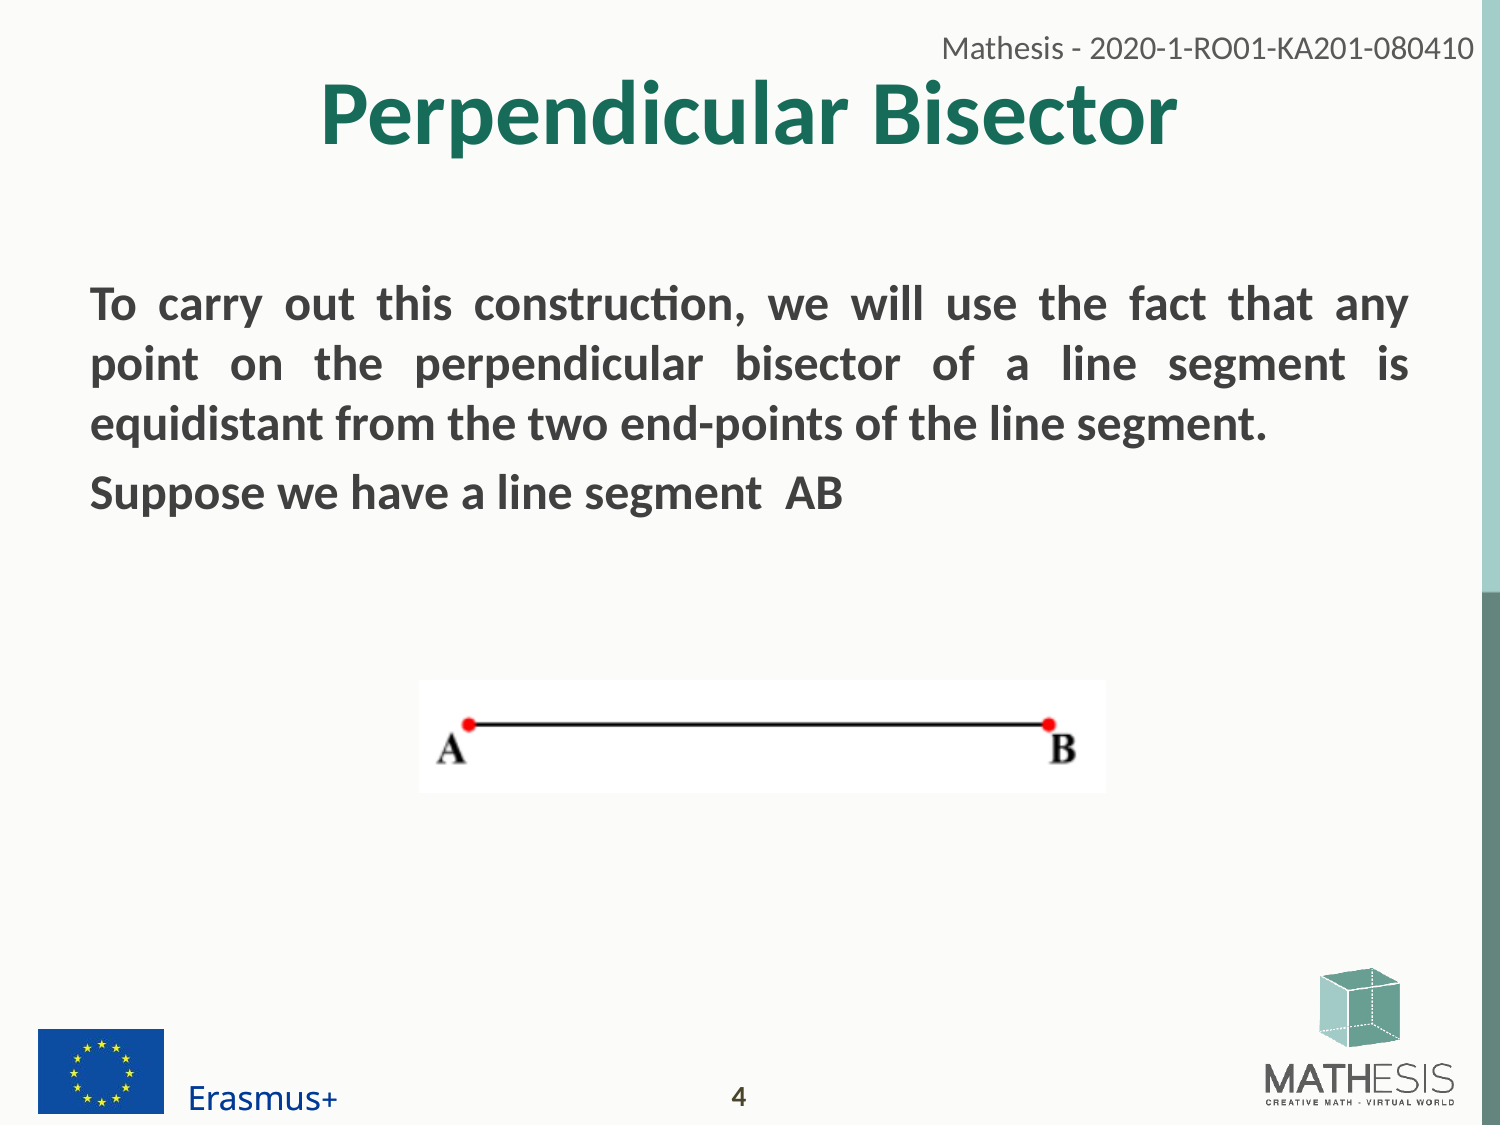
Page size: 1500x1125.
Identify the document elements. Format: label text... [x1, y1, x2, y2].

title Perpendicular Bisector [75, 45, 1425, 233]
picture [418, 680, 1106, 794]
picture [38, 1029, 164, 1114]
list To carry out this construction, we will use the fact that any point on the perpendicular bisector of a line segment is equidistant from the two end-points of the line segment. Suppose we have a line segment AB [75, 262, 1425, 1005]
